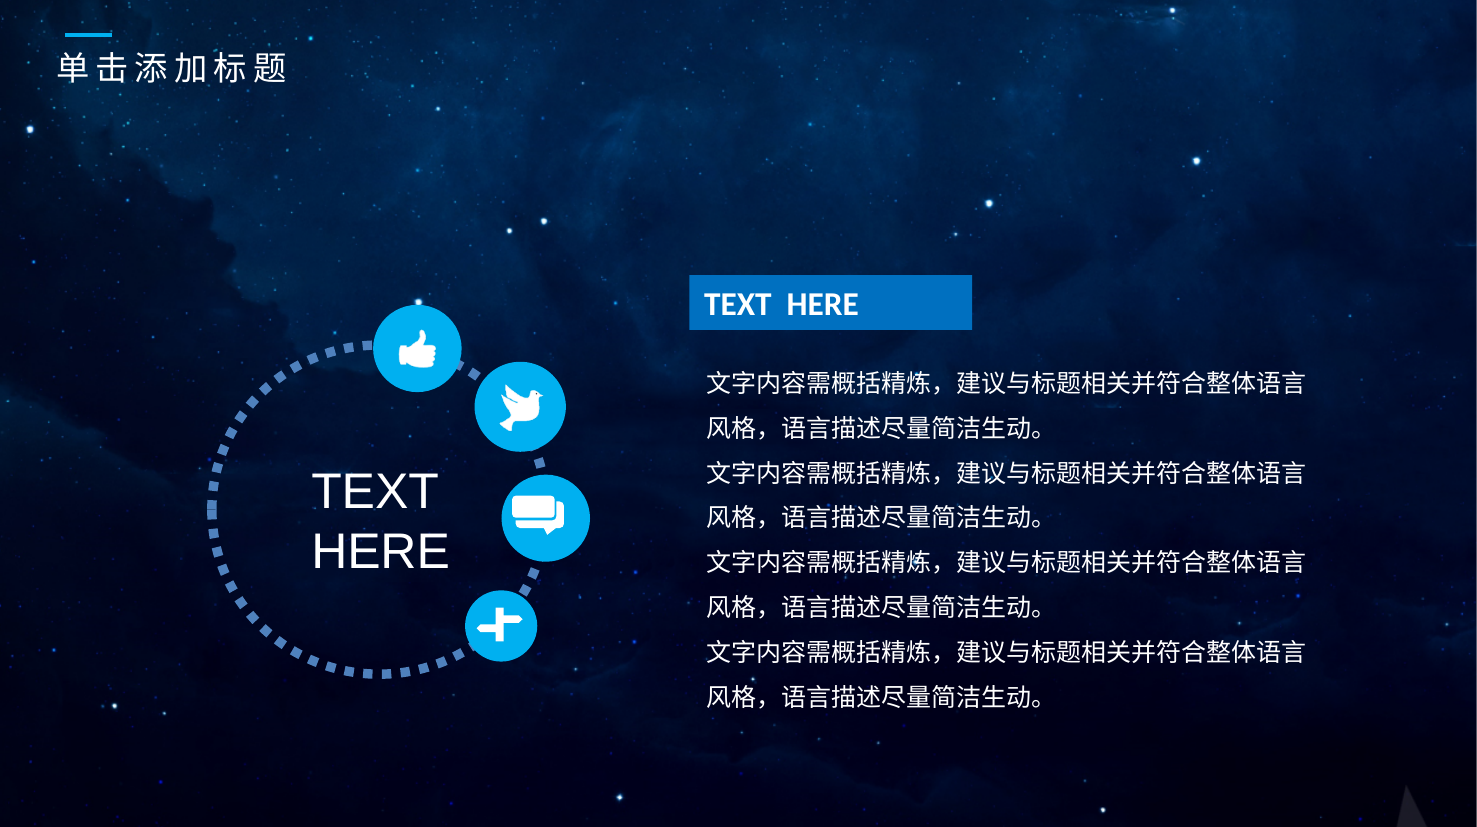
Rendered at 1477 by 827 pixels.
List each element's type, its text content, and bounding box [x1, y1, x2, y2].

text_box TEXT HERE [689, 275, 973, 330]
text_box 文字内容需概括精炼，建议与标题相关并符合整体语言风格，语言描述尽量简洁生动。 文字内容需概括精炼，建议与标题相关并符合整体语言风格，语言描述尽量简洁生动。 文字内容需概括精炼，建议与标题相关并符合整体语言风格，语言描述尽量简洁生动。 文字内容需概括精炼，建议与标题相关并符合整体语言风格，语言描述尽量简洁生动。 [691, 345, 1323, 764]
text_box 单击添加标题 [41, 49, 313, 95]
picture [0, 0, 1477, 827]
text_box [211, 304, 591, 675]
